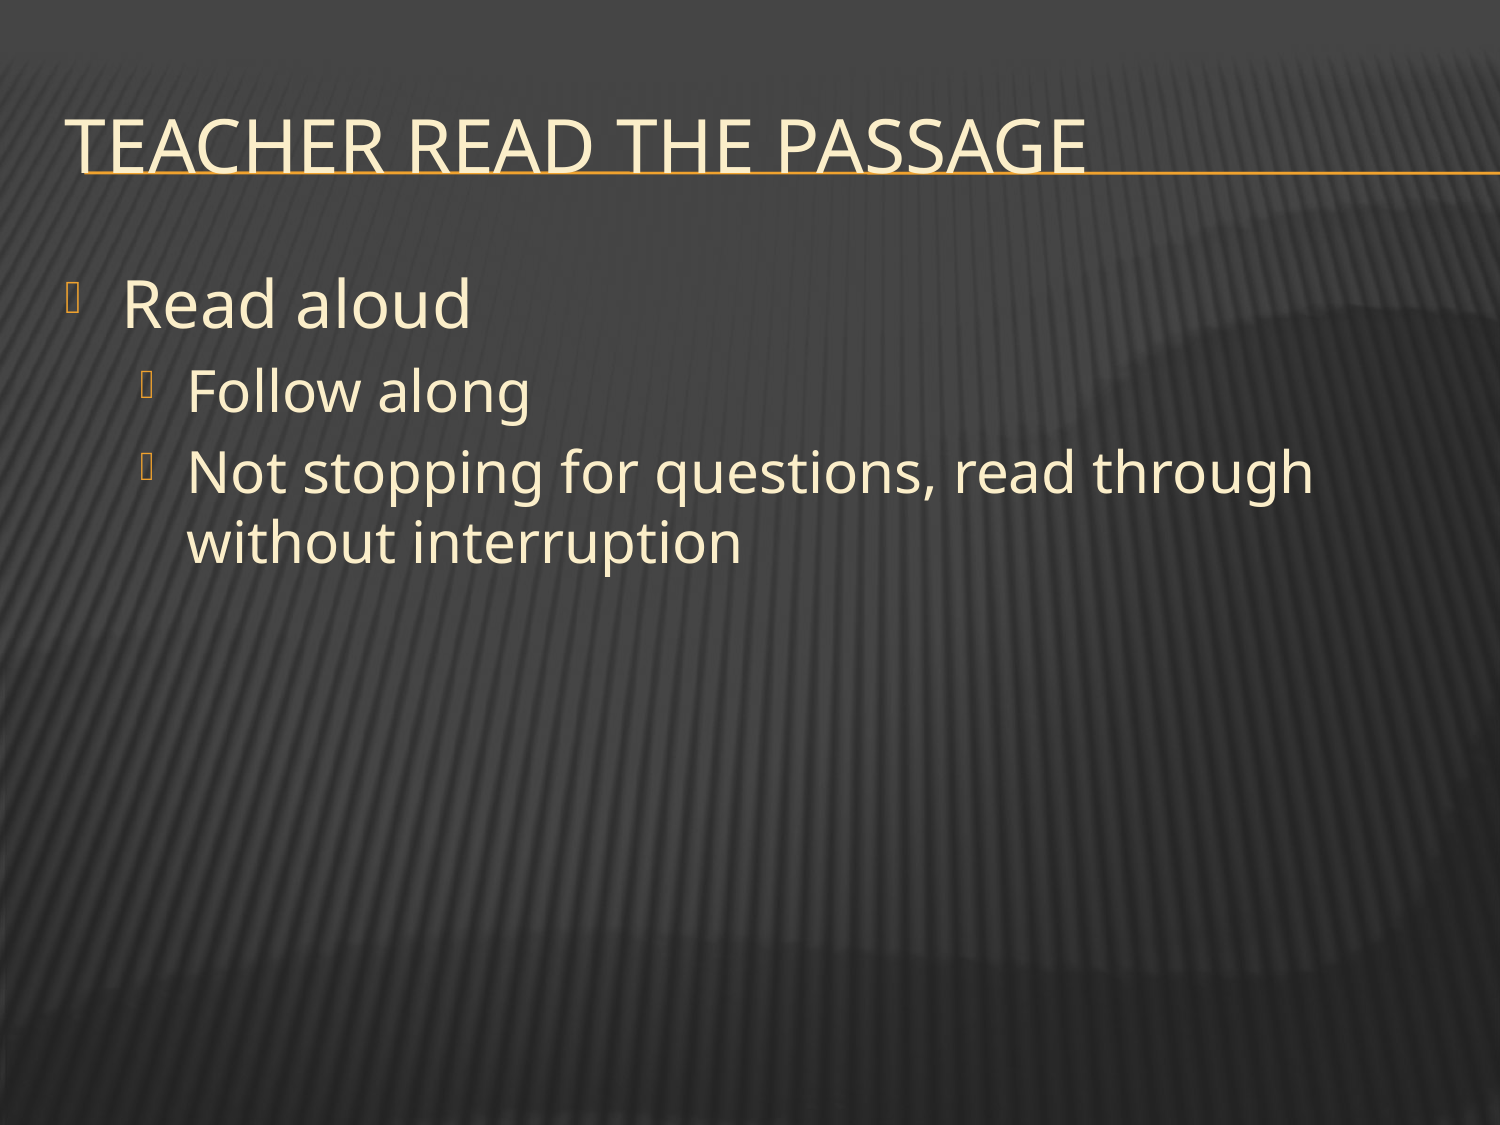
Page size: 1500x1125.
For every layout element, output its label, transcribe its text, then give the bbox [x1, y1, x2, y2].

list Read aloud Follow along Not stopping for questions, read through without interruption [50, 254, 1475, 998]
title Teacher Read the Passage [50, 75, 1475, 213]
